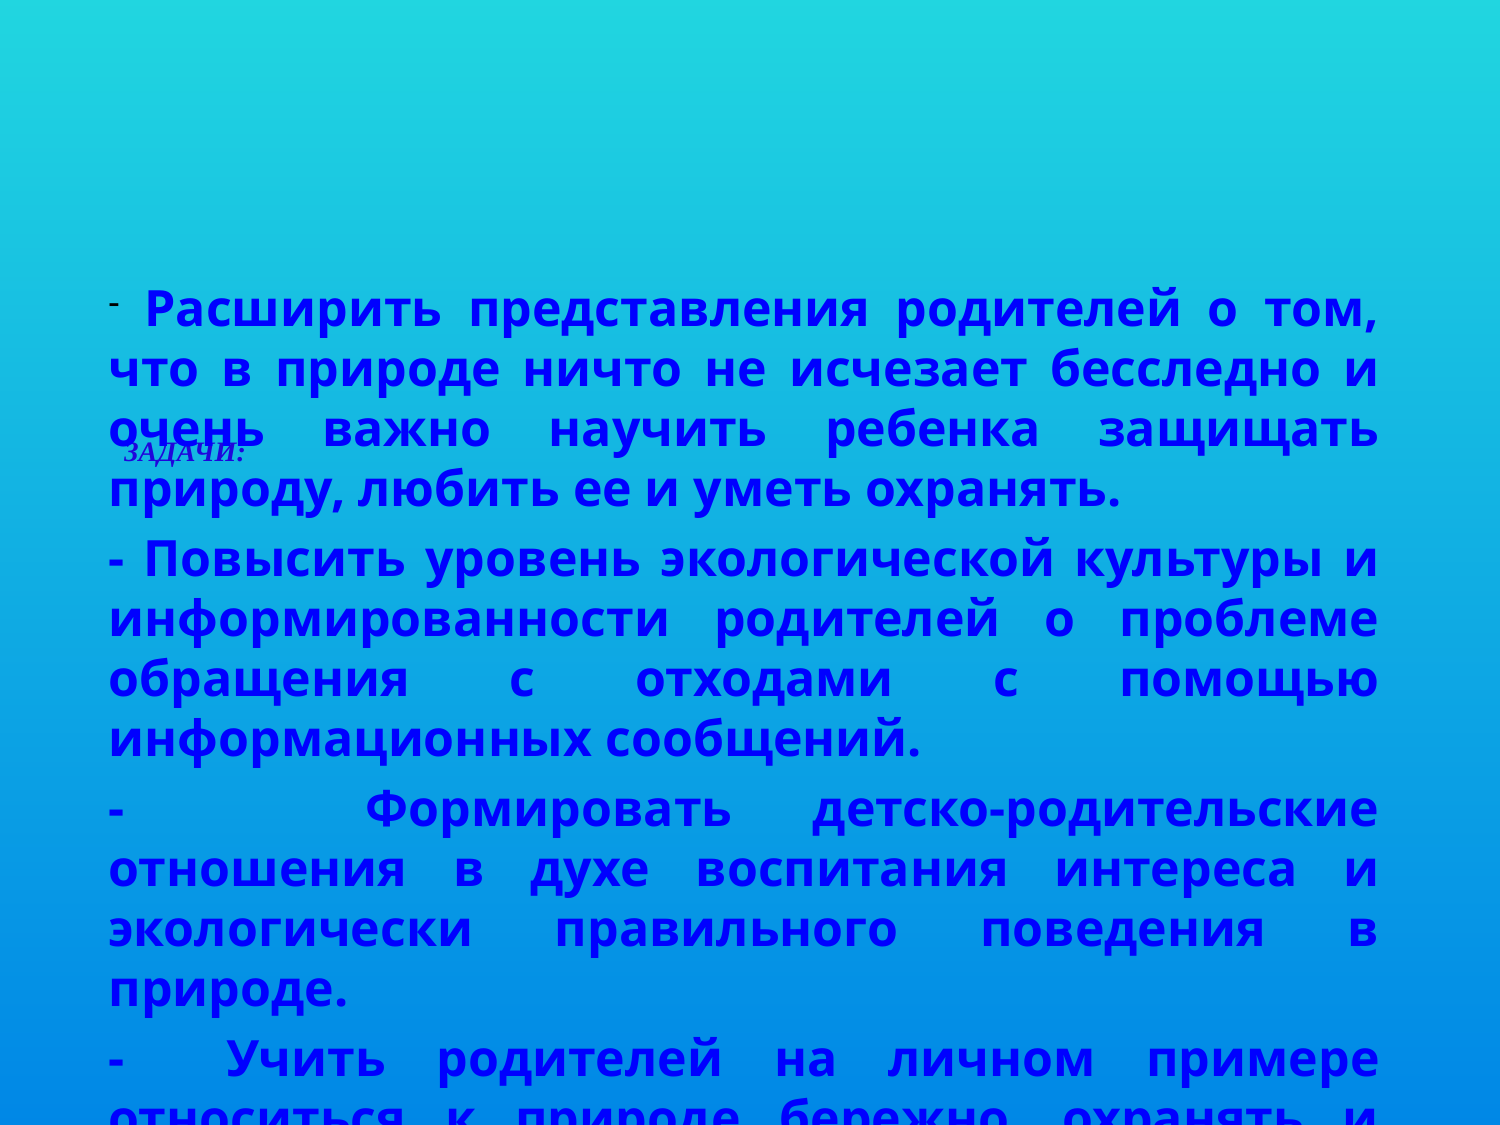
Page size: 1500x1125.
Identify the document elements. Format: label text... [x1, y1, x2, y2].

subtitle Расширить представления родителей о том, что в природе ничто не исчезает бесследно и очень важно научить ребенка защищать природу, любить ее и уметь охранять. - Повысить уровень экологической культуры и информированности родителей о проблеме обращения с отходами с помощью информационных сообщений. - Формировать детско-родительские отношения в духе воспитания интереса и экологически правильного поведения в природе. - Учить родителей на личном примере относиться к природе бережно, охранять и защищать ее. [93, 269, 1395, 1125]
title ЗАДАЧИ: [46, 246, 1067, 547]
